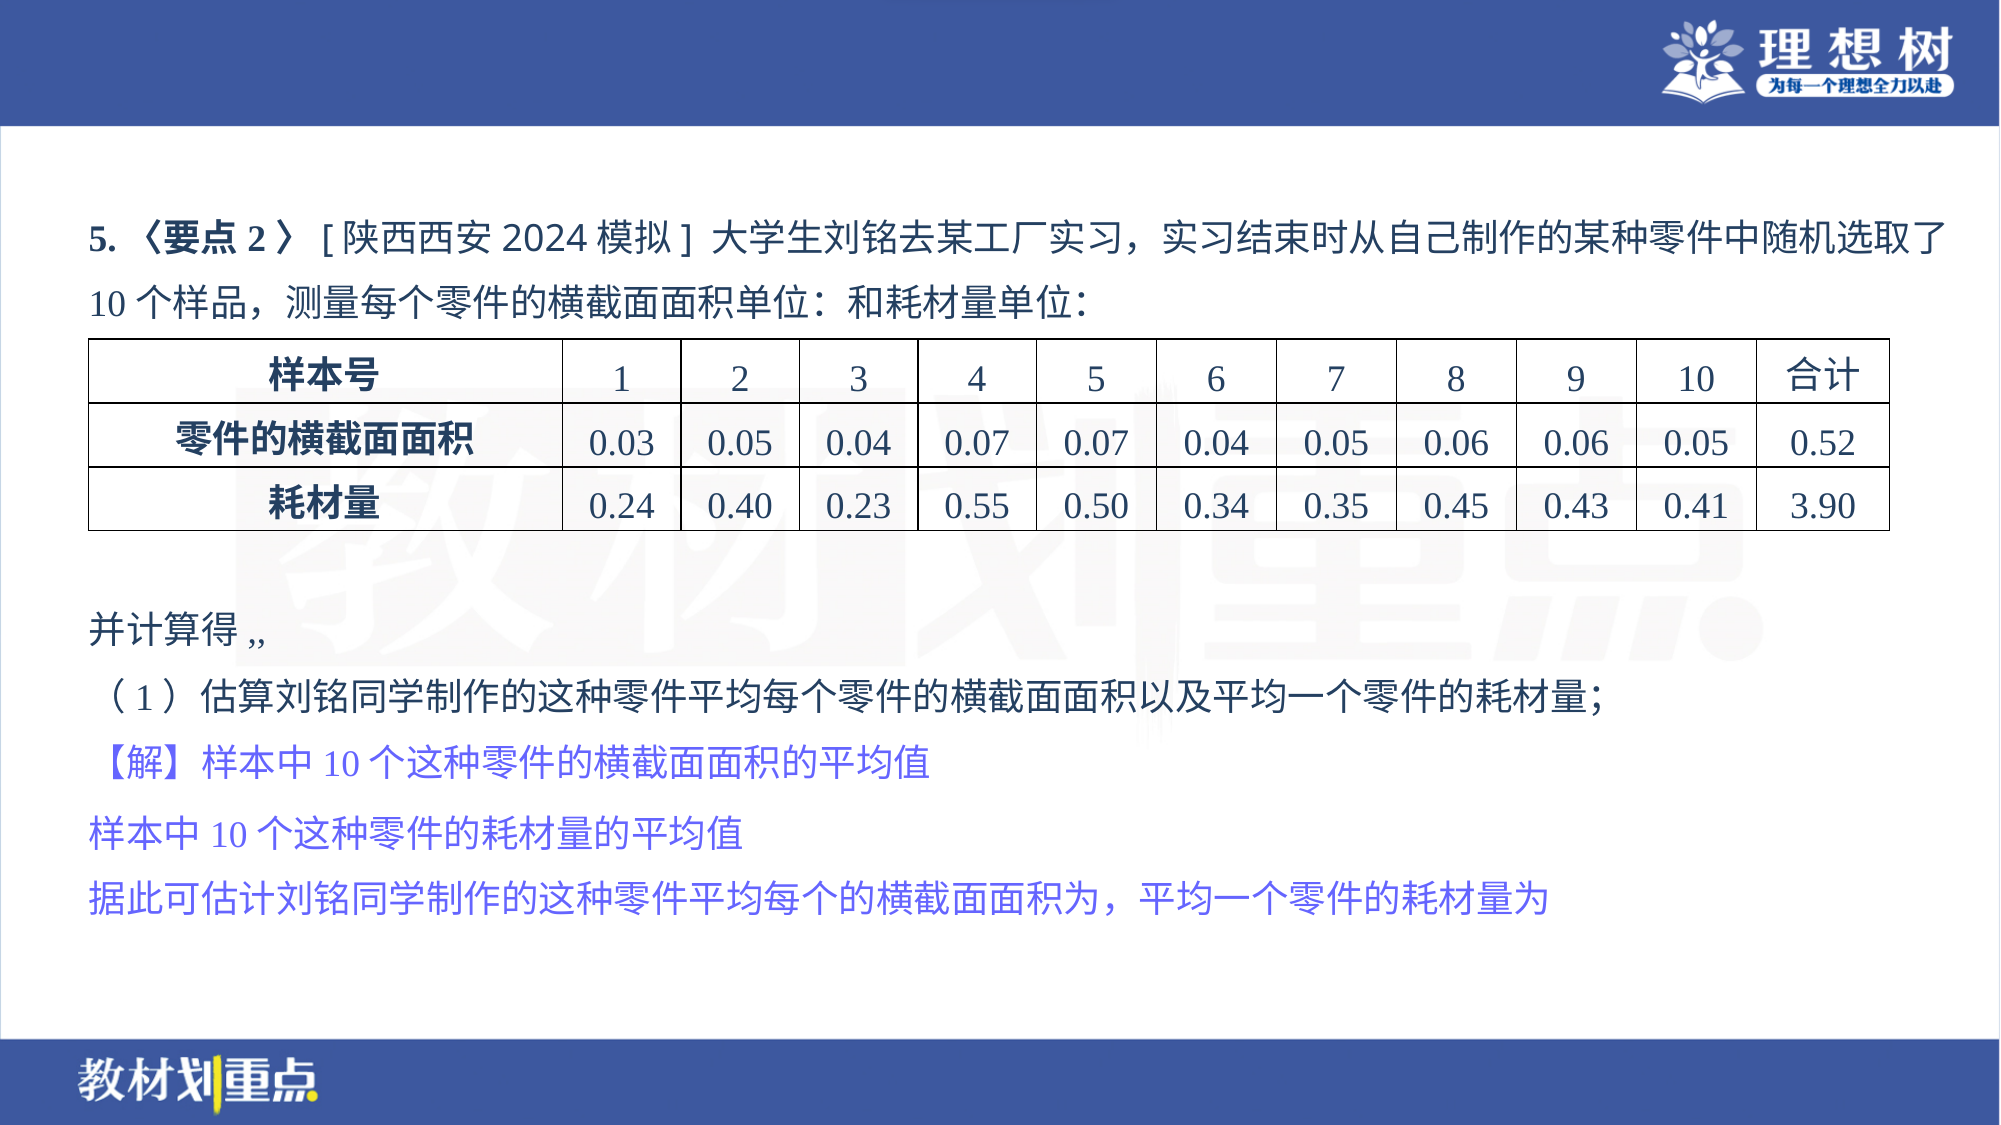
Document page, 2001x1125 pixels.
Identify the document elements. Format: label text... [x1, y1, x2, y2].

text_box （1）估算刘铭同学制作的这种零件平均每个零件的横截面面积以及平均一个零件的耗材量； [88, 651, 1911, 712]
picture [0, 0, 2000, 1125]
